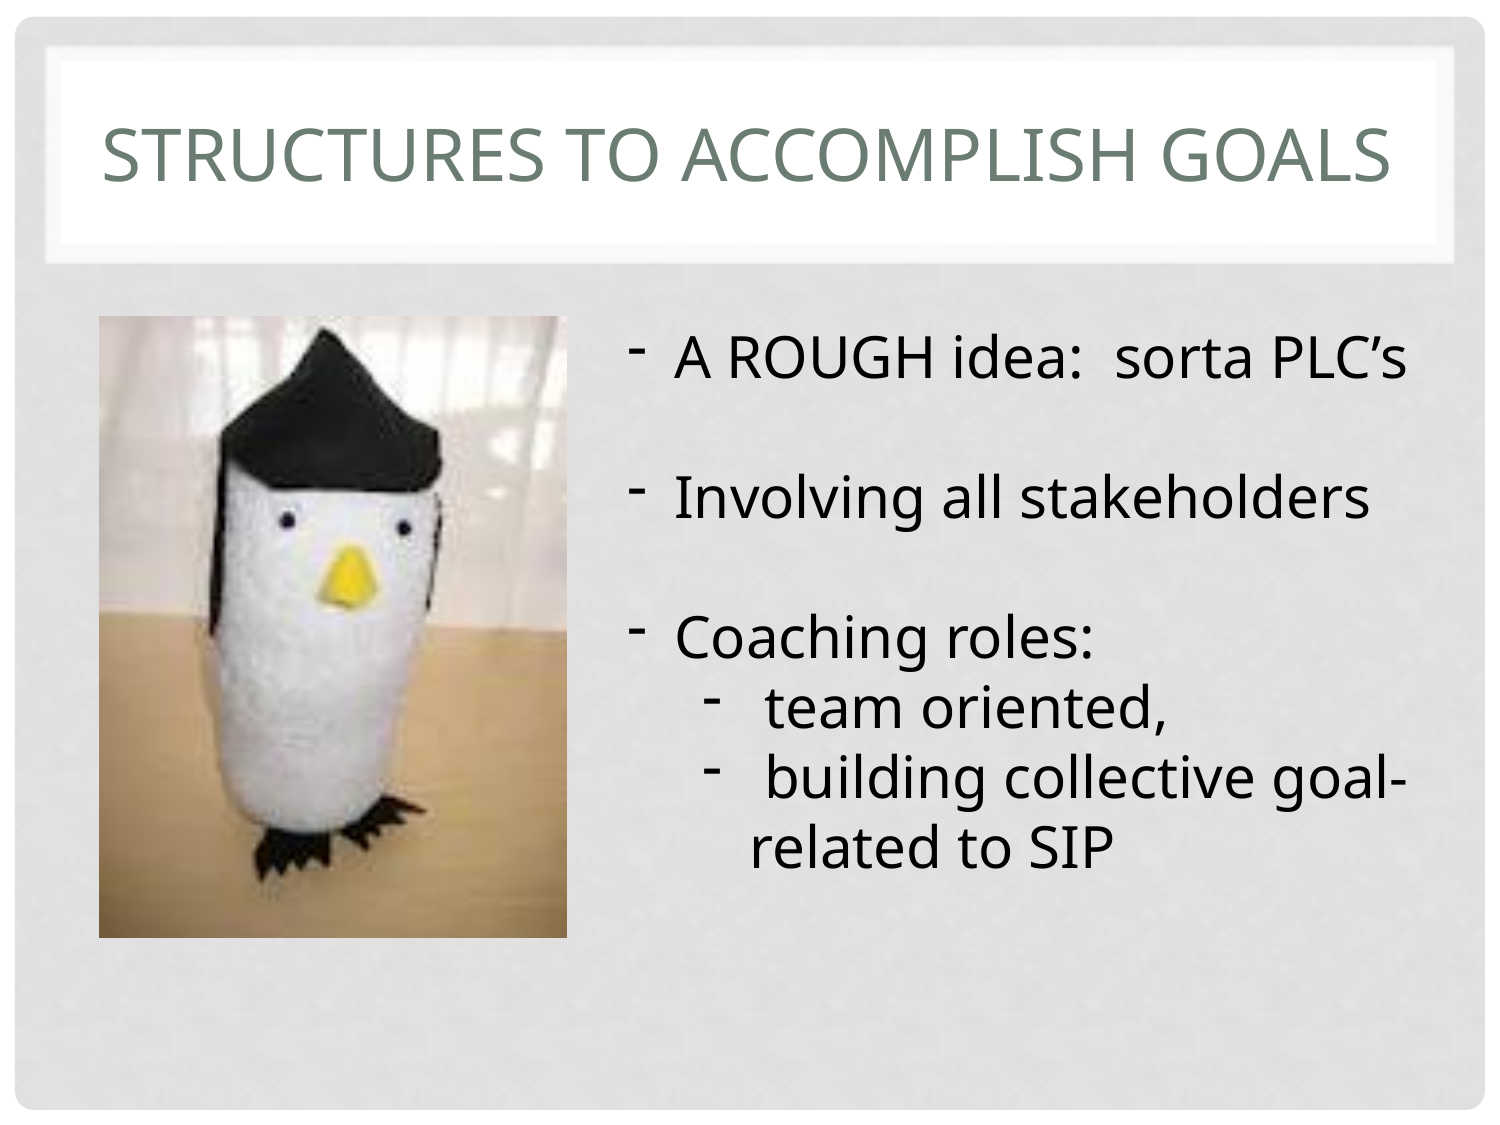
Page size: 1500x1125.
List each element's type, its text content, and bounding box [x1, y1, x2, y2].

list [99, 316, 567, 938]
text_box A ROUGH idea: sorta PLC’s Involving all stakeholders Coaching roles: team oriented, building collective goal- related to SIP [612, 312, 1450, 888]
title Structures to accomplish Goals [69, 66, 1425, 238]
